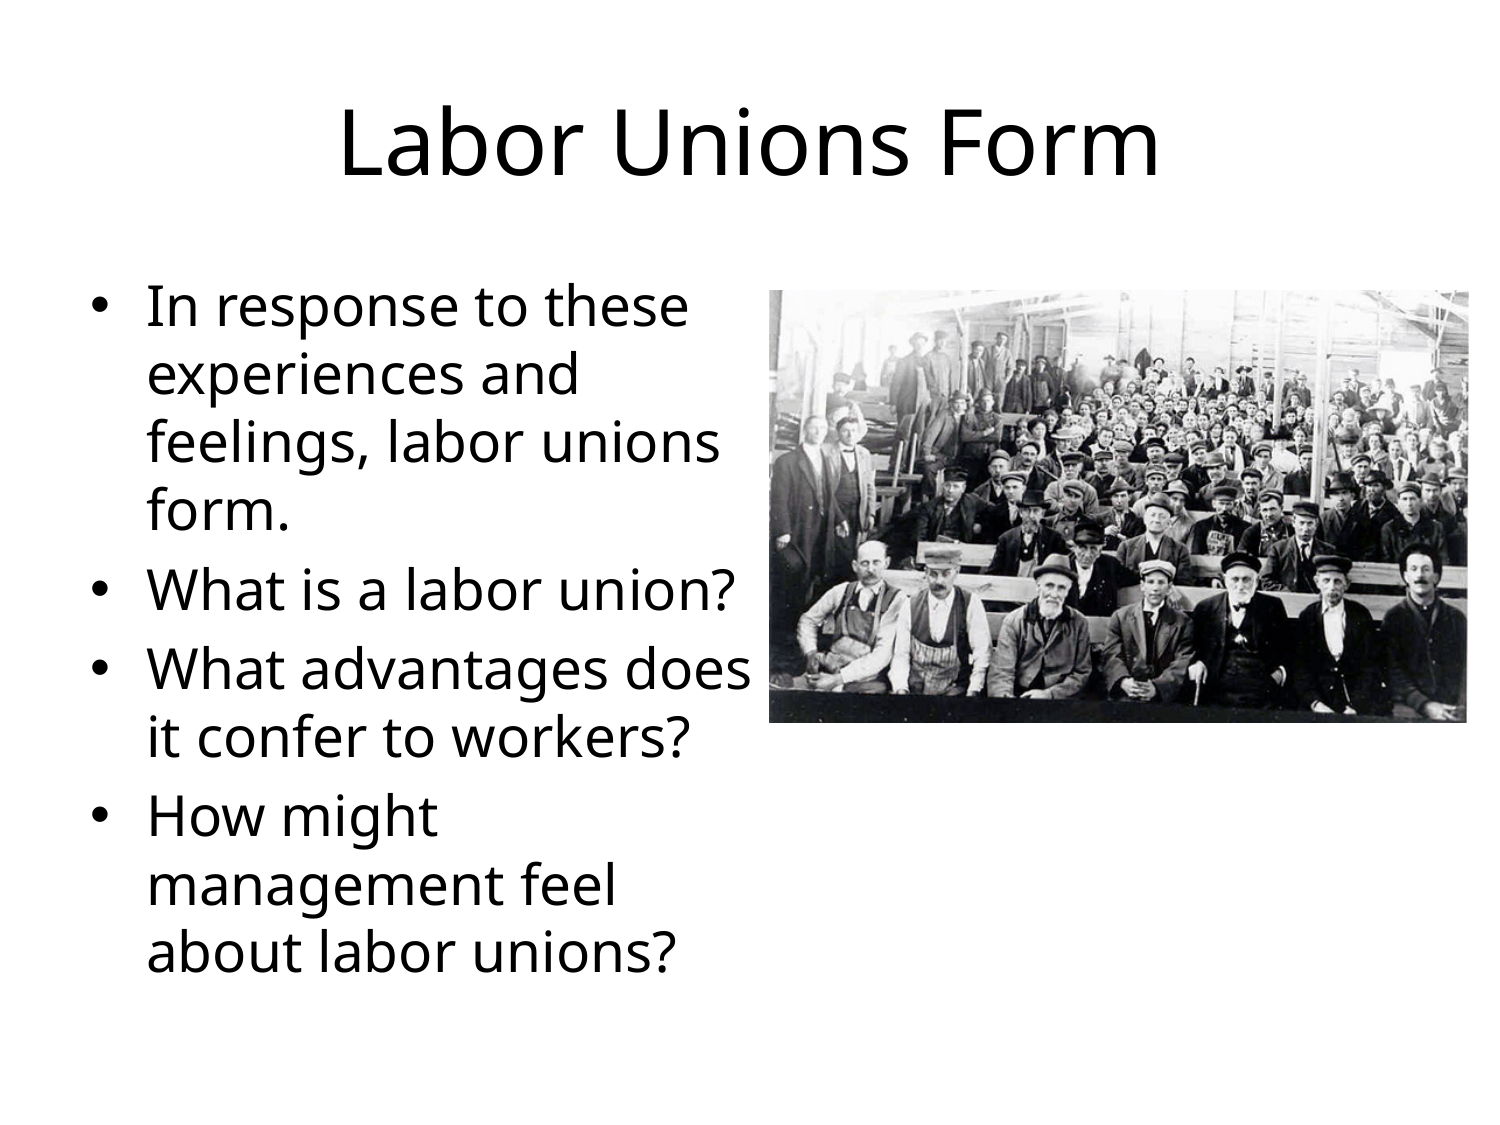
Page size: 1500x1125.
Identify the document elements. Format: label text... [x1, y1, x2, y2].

list In response to these experiences and feelings, labor unions form. What is a labor union? What advantages does it confer to workers? How might management feel about labor unions? [75, 262, 770, 1005]
picture [769, 289, 1470, 723]
title Labor Unions Form [75, 45, 1425, 233]
